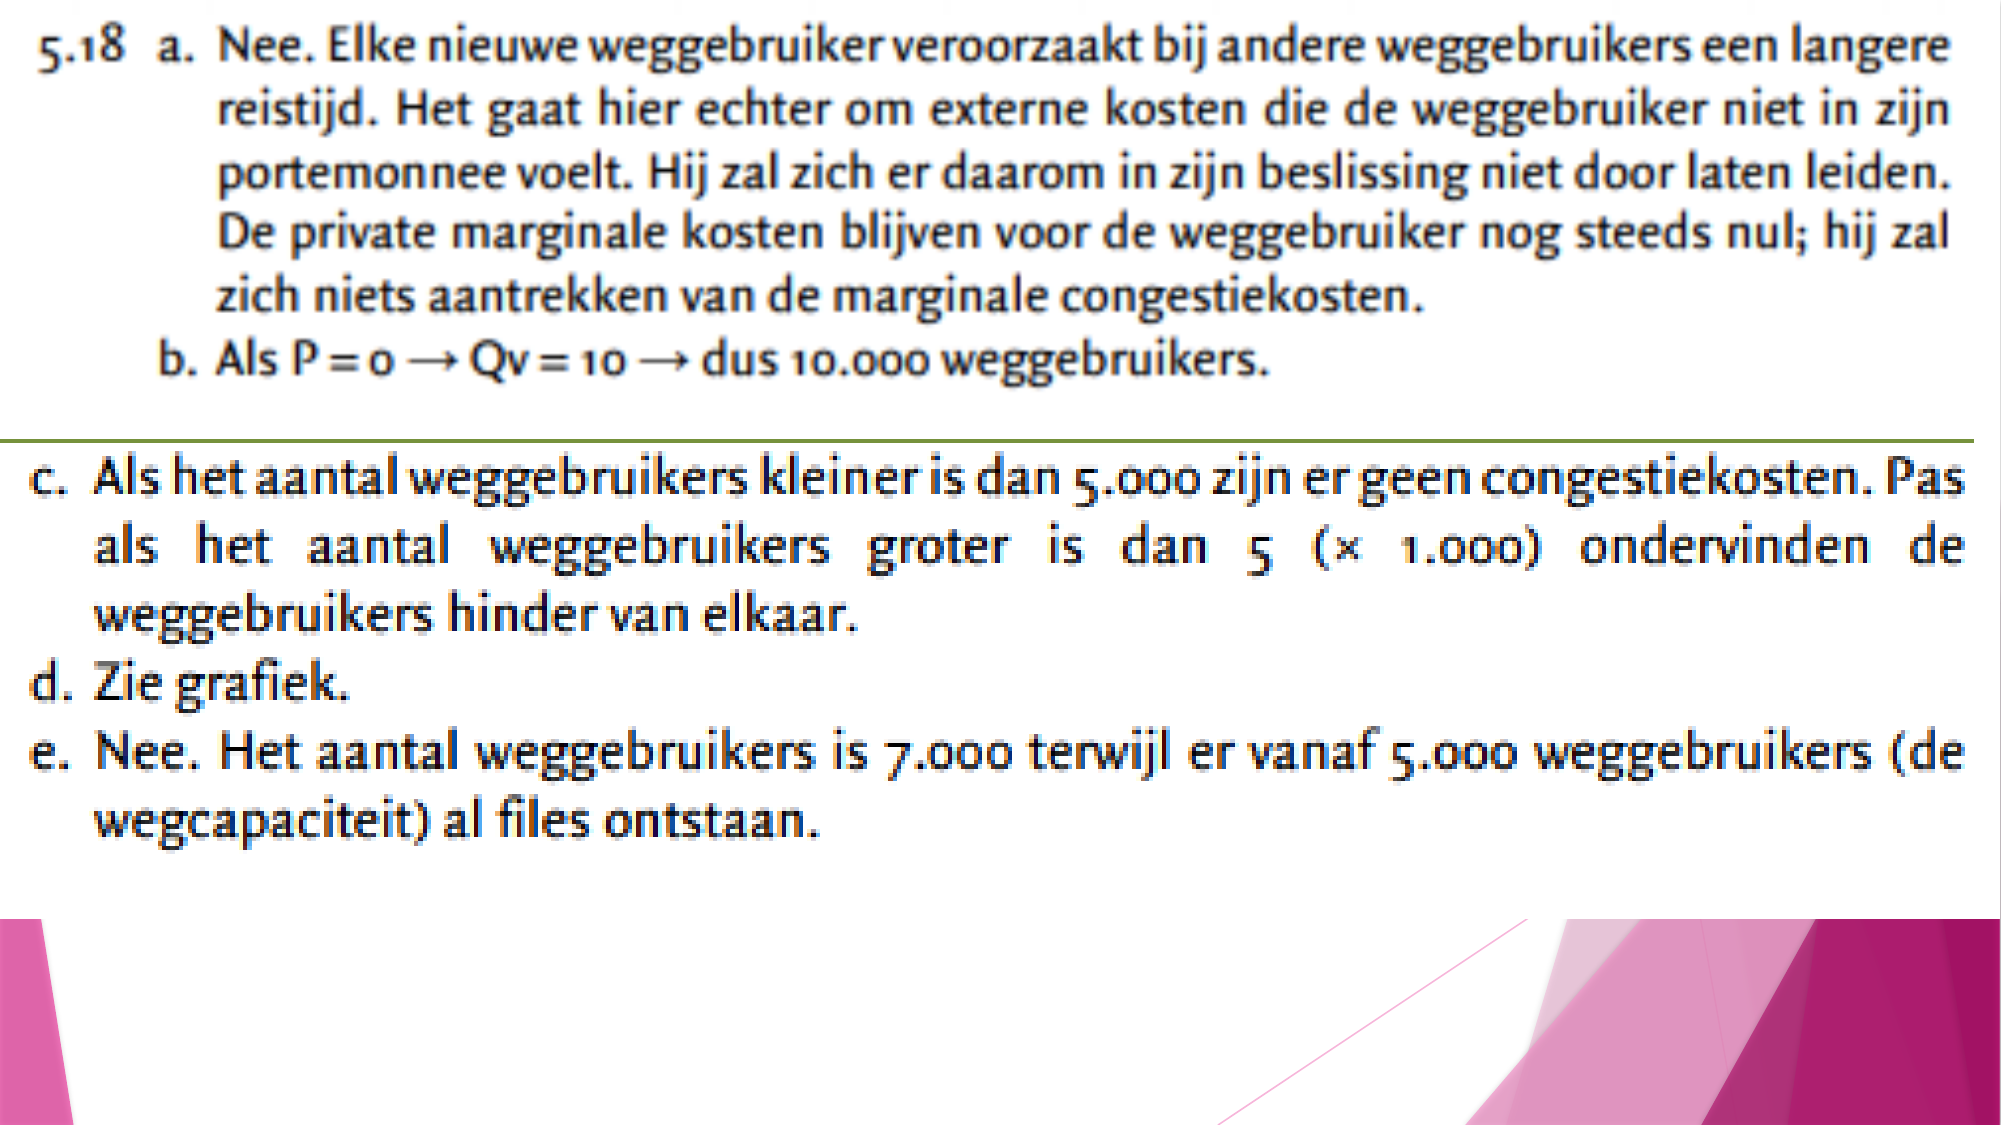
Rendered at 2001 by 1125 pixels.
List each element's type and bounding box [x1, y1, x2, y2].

picture [0, 0, 2000, 919]
